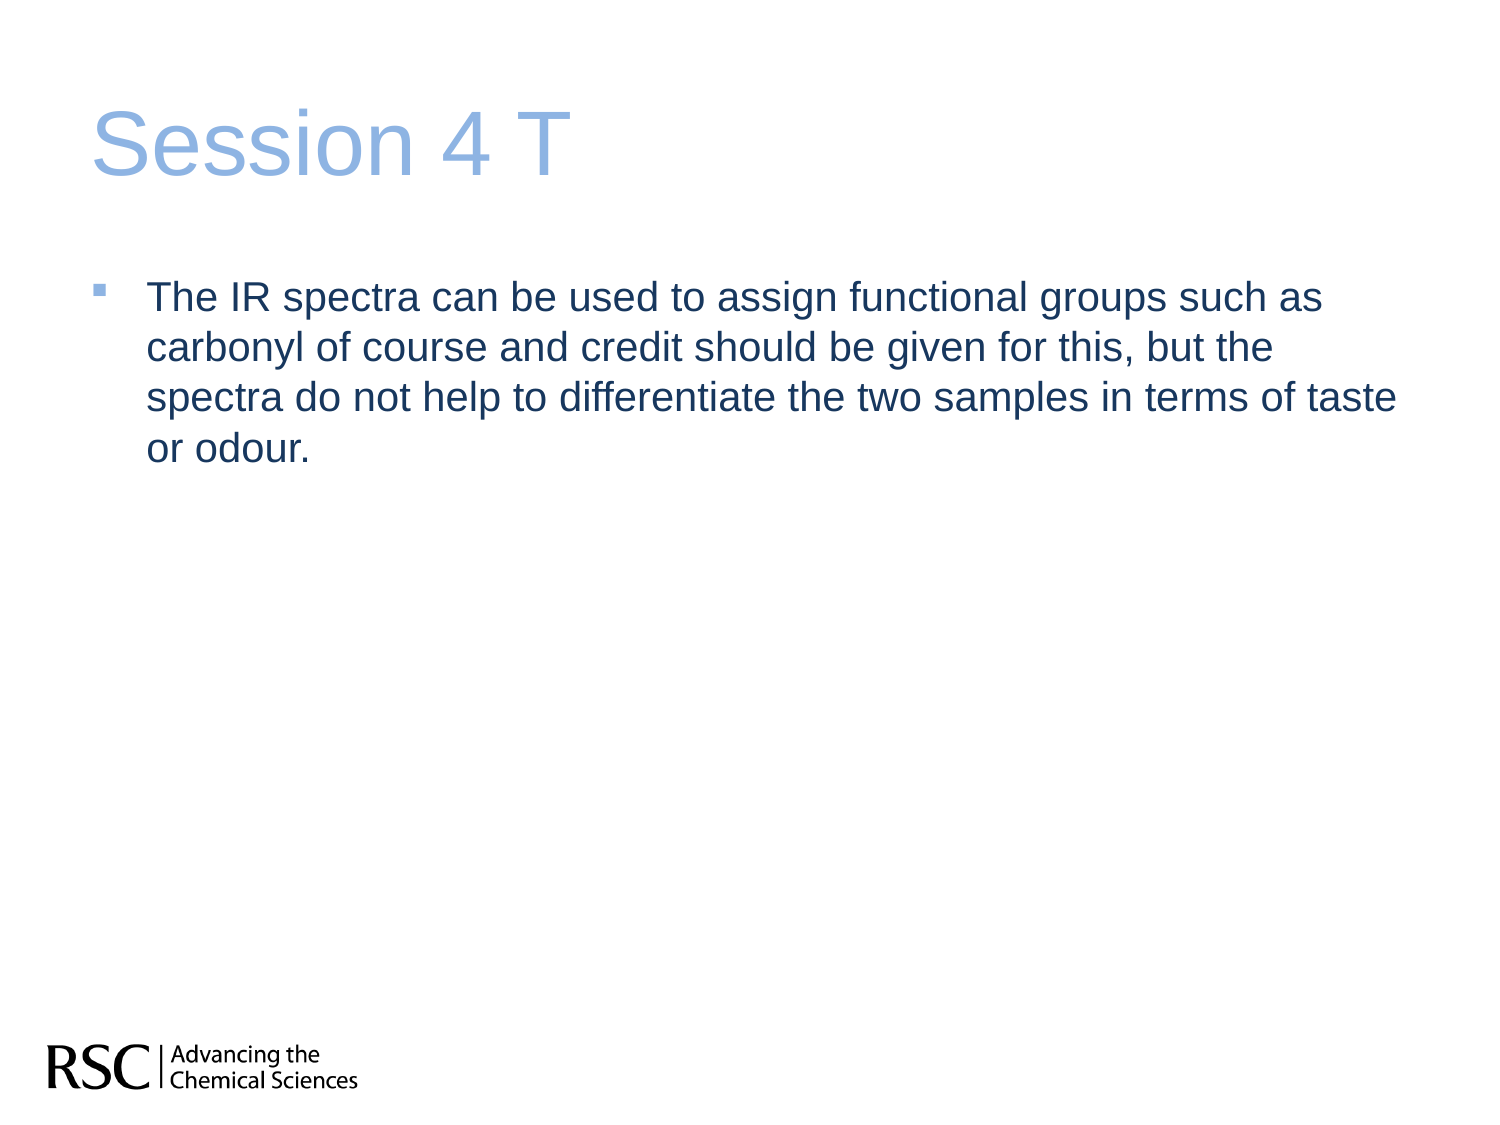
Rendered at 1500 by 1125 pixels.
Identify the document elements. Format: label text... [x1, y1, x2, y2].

title Session 4 T [75, 45, 1425, 233]
list The IR spectra can be used to assign functional groups such as carbonyl of course and credit should be given for this, but the spectra do not help to differentiate the two samples in terms of taste or odour. [75, 262, 1425, 1005]
